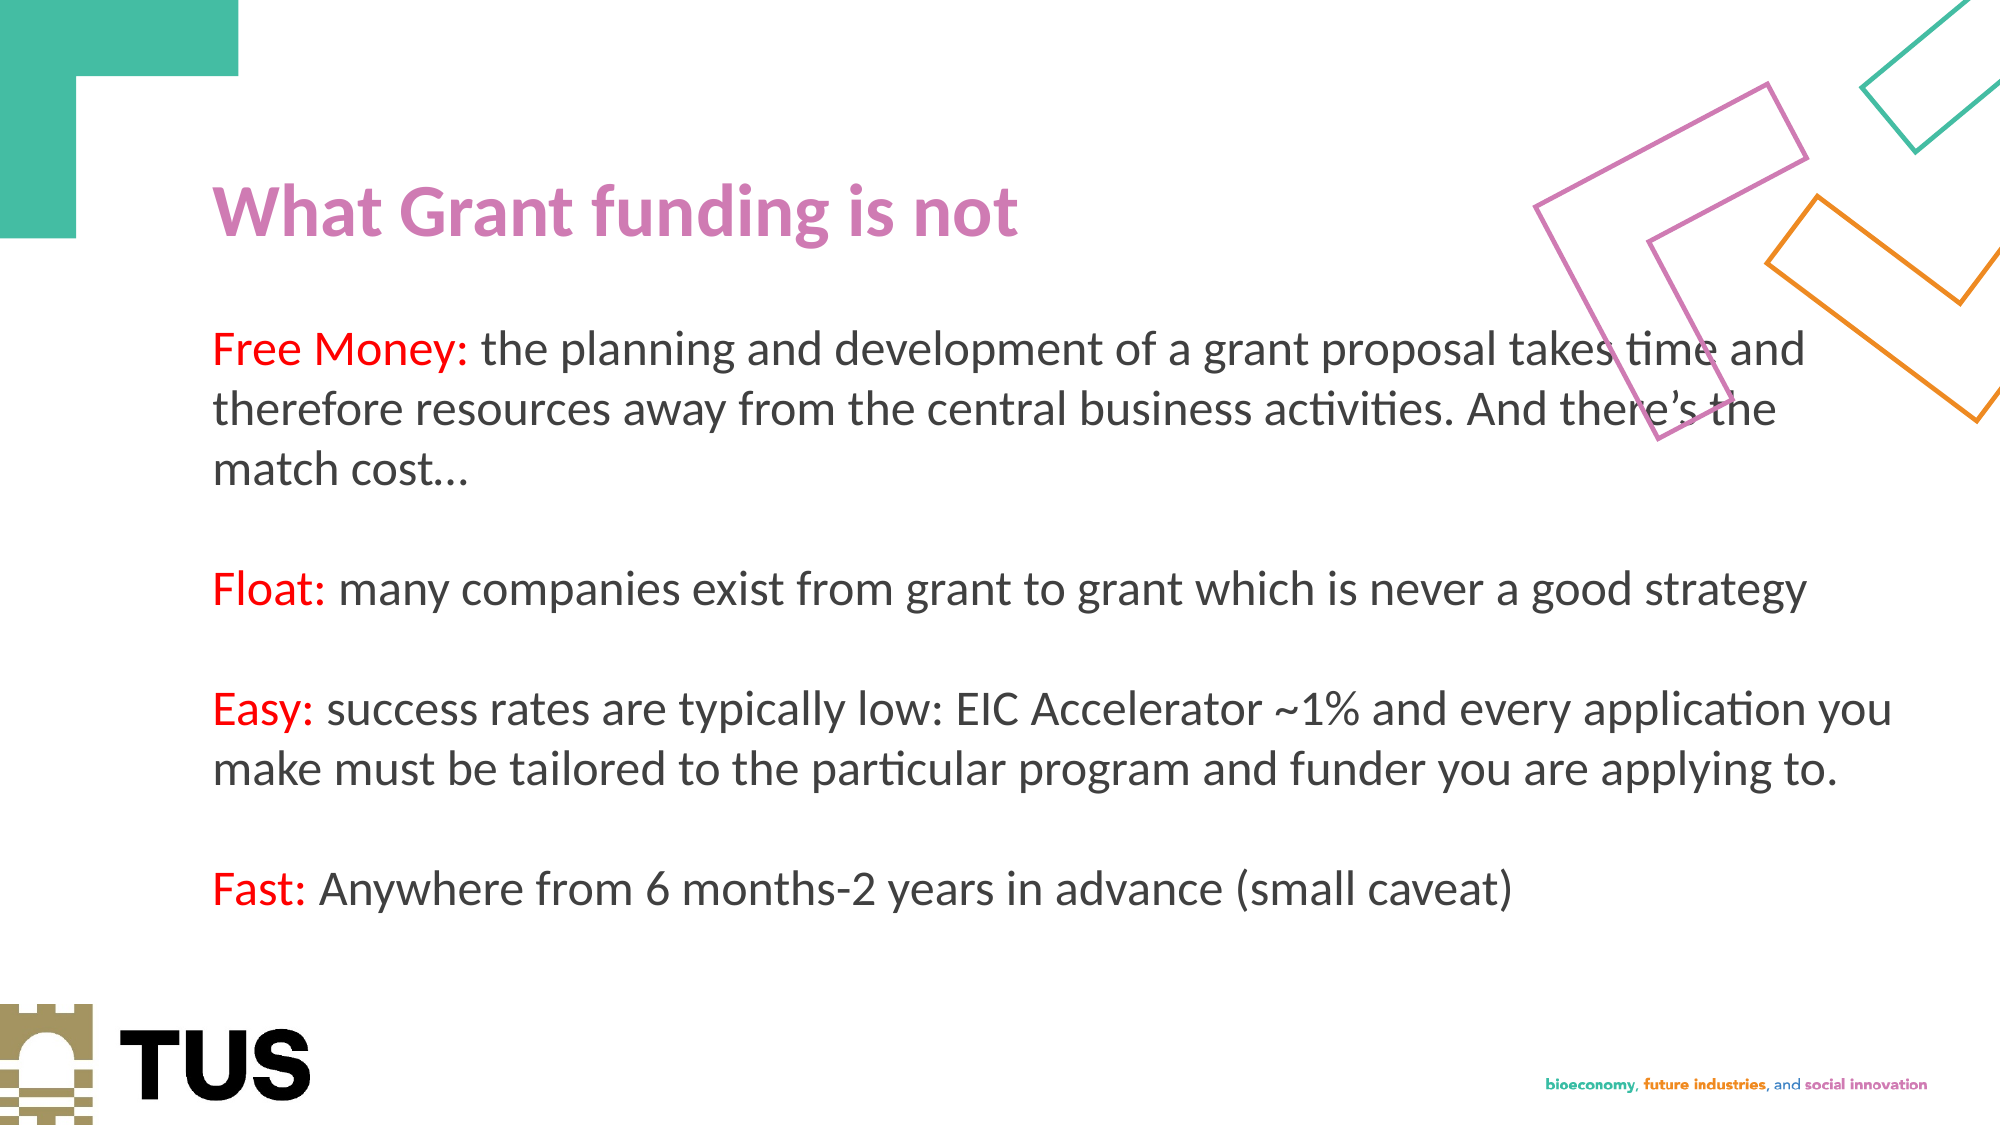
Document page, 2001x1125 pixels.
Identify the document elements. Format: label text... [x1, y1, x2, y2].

list What Grant funding is not [197, 154, 1581, 287]
picture [0, 1004, 310, 1125]
list Free Money: the planning and development of a grant proposal takes time and therefore resources away from the central business activities. And there’s the match cost… Float: many companies exist from grant to grant which is never a good strategy Easy: success rates are typically low: EIC Accelerator ~1% and every application you make must be tailored to the particular program and funder you are applying to. Fast: Anywhere from 6 months-2 years in advance (small caveat) [197, 308, 1918, 1037]
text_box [1581, 0, 2000, 393]
picture [1538, 1066, 1929, 1101]
